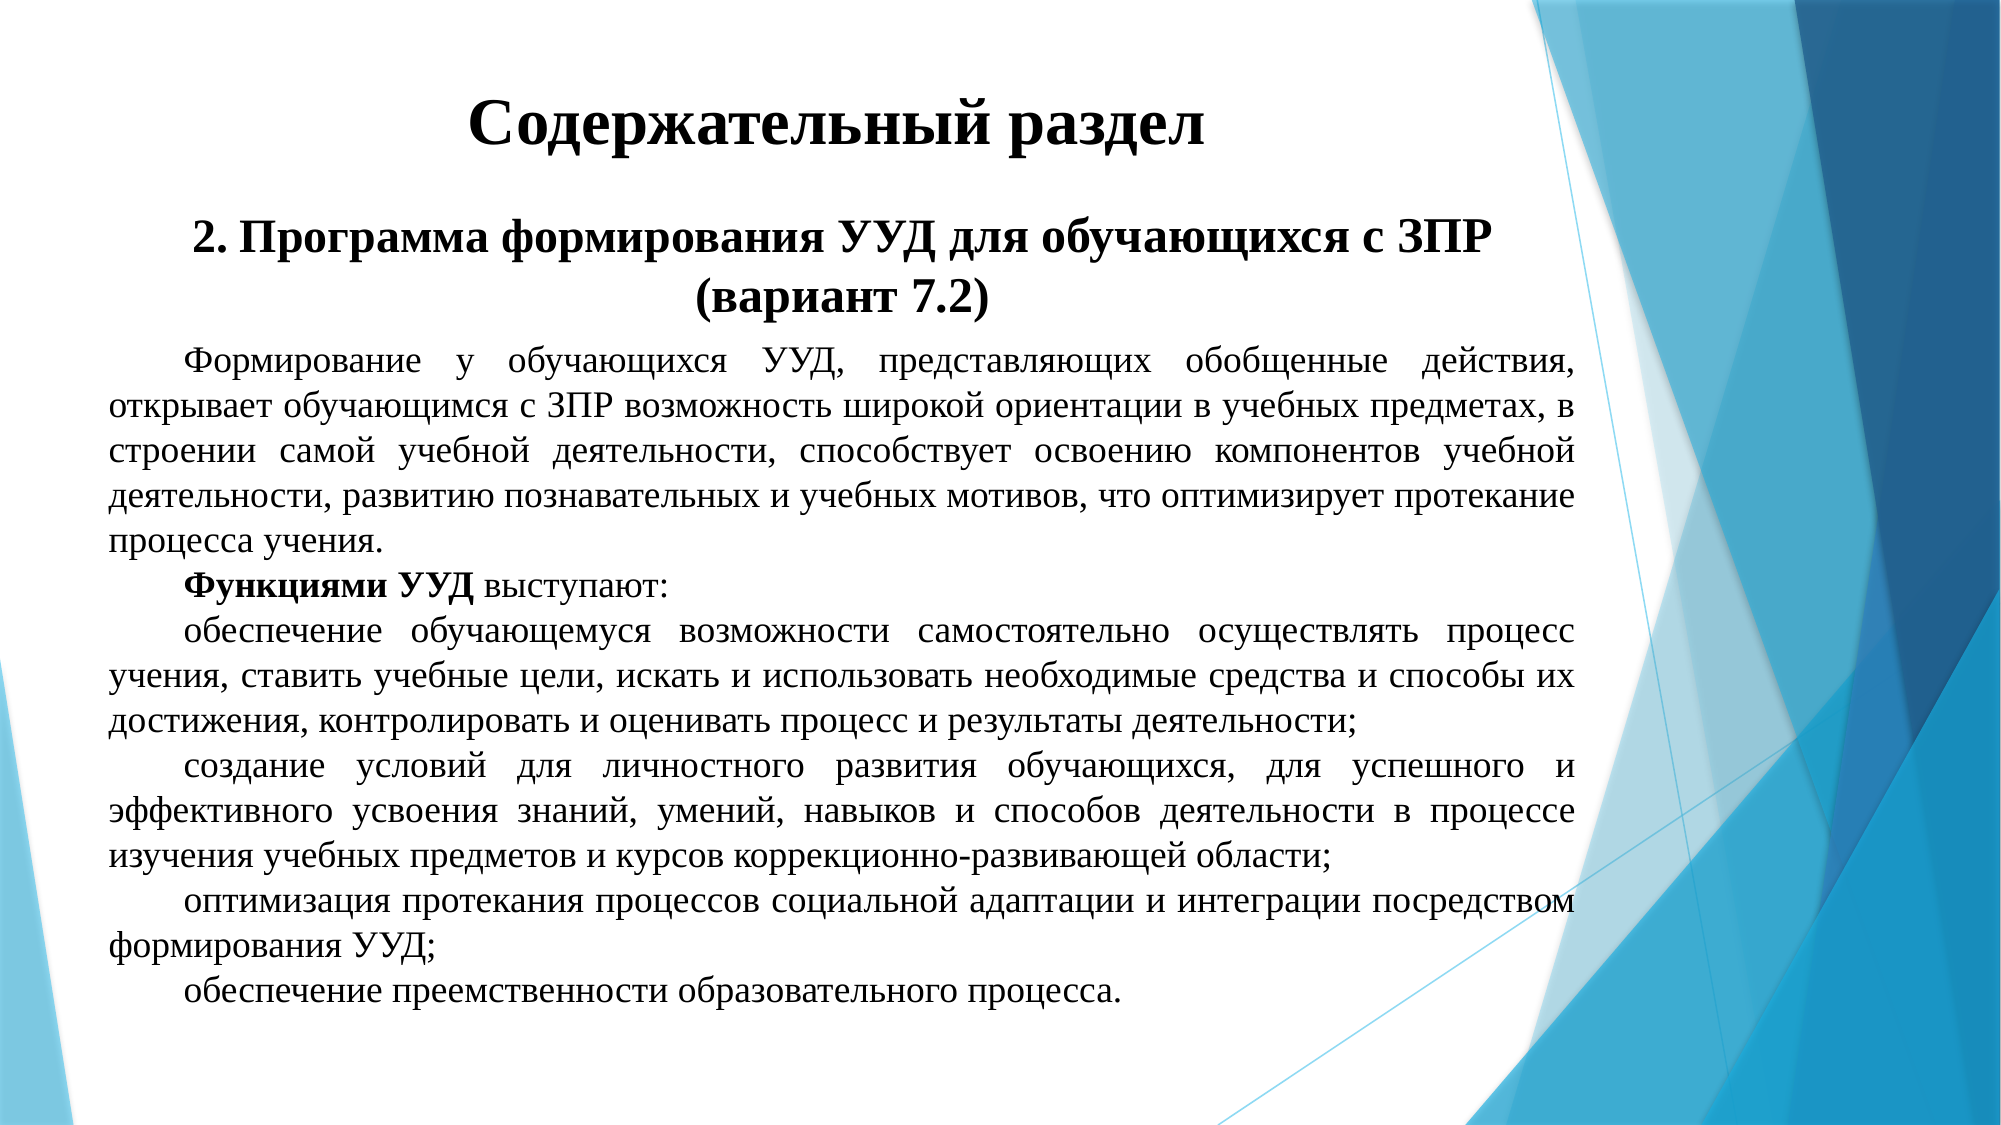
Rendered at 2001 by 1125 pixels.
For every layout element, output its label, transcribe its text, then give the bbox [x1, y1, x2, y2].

title Содержательный раздел [132, 70, 1543, 194]
list 2. Программа формирования УУД для обучающихся с ЗПР (вариант 7.2) Формирование у обучающихся УУД, представляющих обобщенные действия, открывает обучающимся с ЗПР возможность широкой ориентации в учебных предметах, в строении самой учебной деятельности, способствует освоению компонентов учебной деятельности, развитию познавательных и учебных мотивов, что оптимизирует протекание процесса учения. Функциями УУД выступают: обеспечение обучающемуся возможности самостоятельно осуществлять процесс учения, ставить учебные цели, искать и использовать необходимые средства и способы их достижения, контролировать и оценивать процесс и результаты деятельности; создание условий для личностного развития обучающихся, для успешного и эффективного усвоения знаний, умений, навыков и способов деятельности в процессе изучения учебных предметов и курсов коррекционно-развивающей области; оптимизация протекания процессов социальной адаптации и интеграции посредством формирования УУД; обеспечение преемственности образовательного процесса. [93, 194, 1592, 1125]
